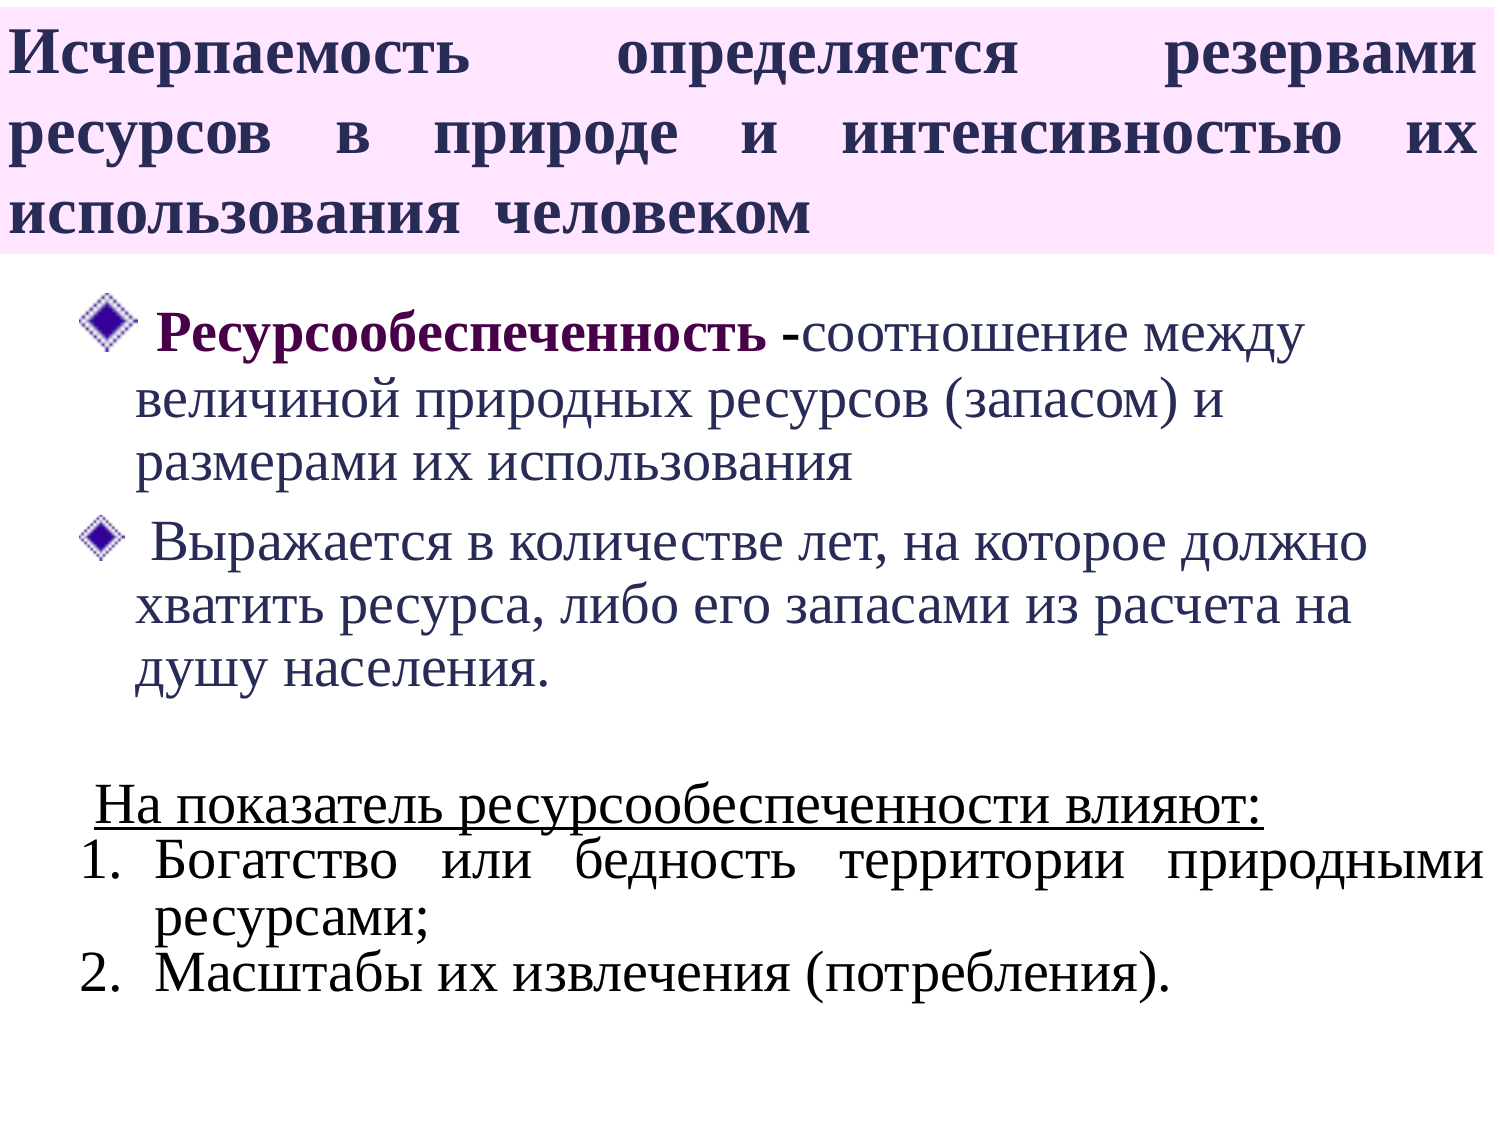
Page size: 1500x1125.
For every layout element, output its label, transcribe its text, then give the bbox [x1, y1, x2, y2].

text_box Исчерпаемость определяется резервами ресурсов в природе и интенсивностью их использования человеком [0, 7, 1495, 254]
picture [79, 293, 138, 352]
picture [79, 515, 125, 561]
text_box Ресурсообеспеченность -соотношение между величиной природных ресурсов (запасом) и размерами их использования Выражается в количестве лет, на которое должно хватить ресурса, либо его запасами из расчета на душу населения. На показатель ресурсообеспеченности влияют: Богатство или бедность территории природными ресурсами; Масштабы их извлечения (потребления). [64, 278, 1500, 1054]
